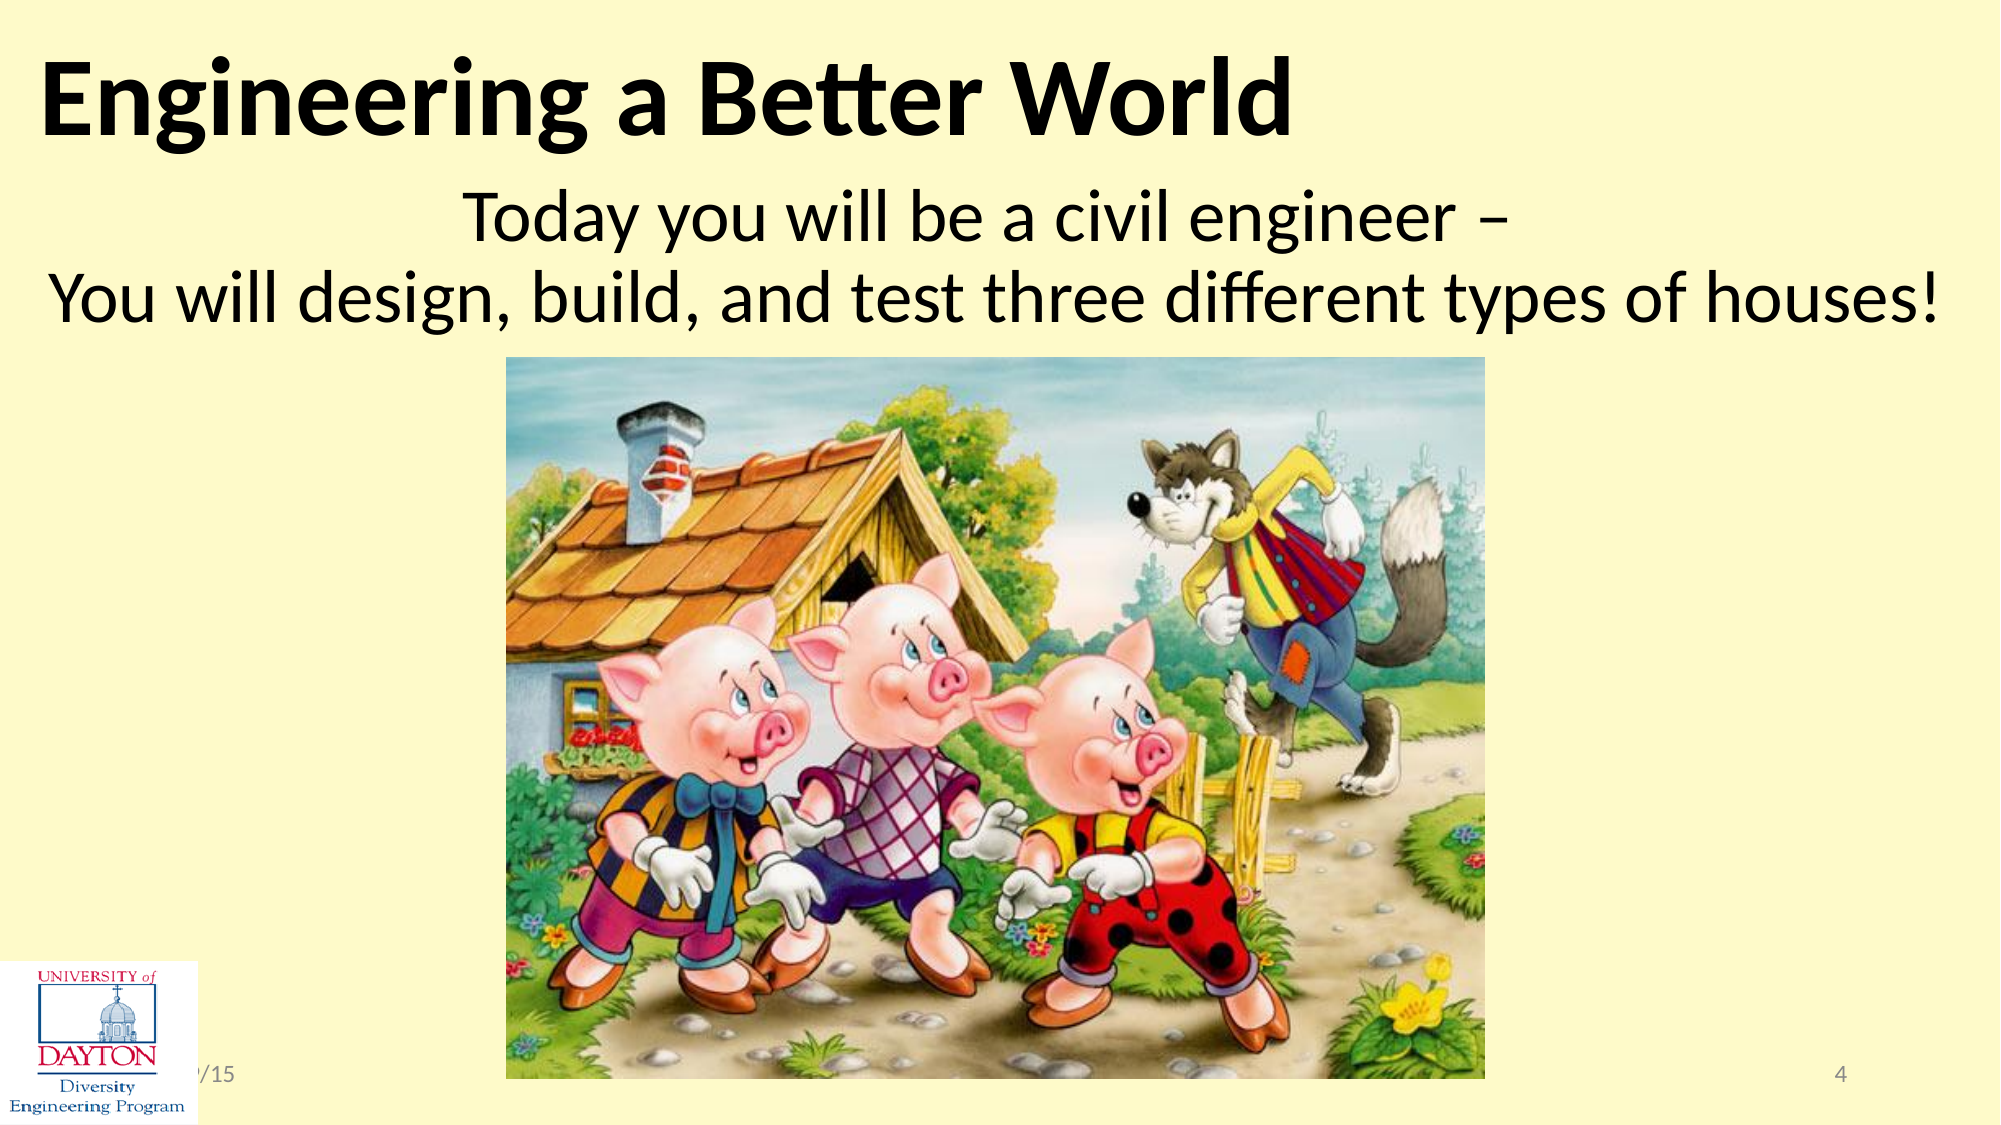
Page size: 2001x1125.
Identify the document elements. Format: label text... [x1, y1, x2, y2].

text_box Engineering a Better World [24, 17, 1750, 182]
picture [0, 960, 198, 1125]
title Today you will be a civil engineer – You will design, build, and test three different types of houses! [27, 108, 1965, 407]
picture [506, 357, 1485, 1079]
